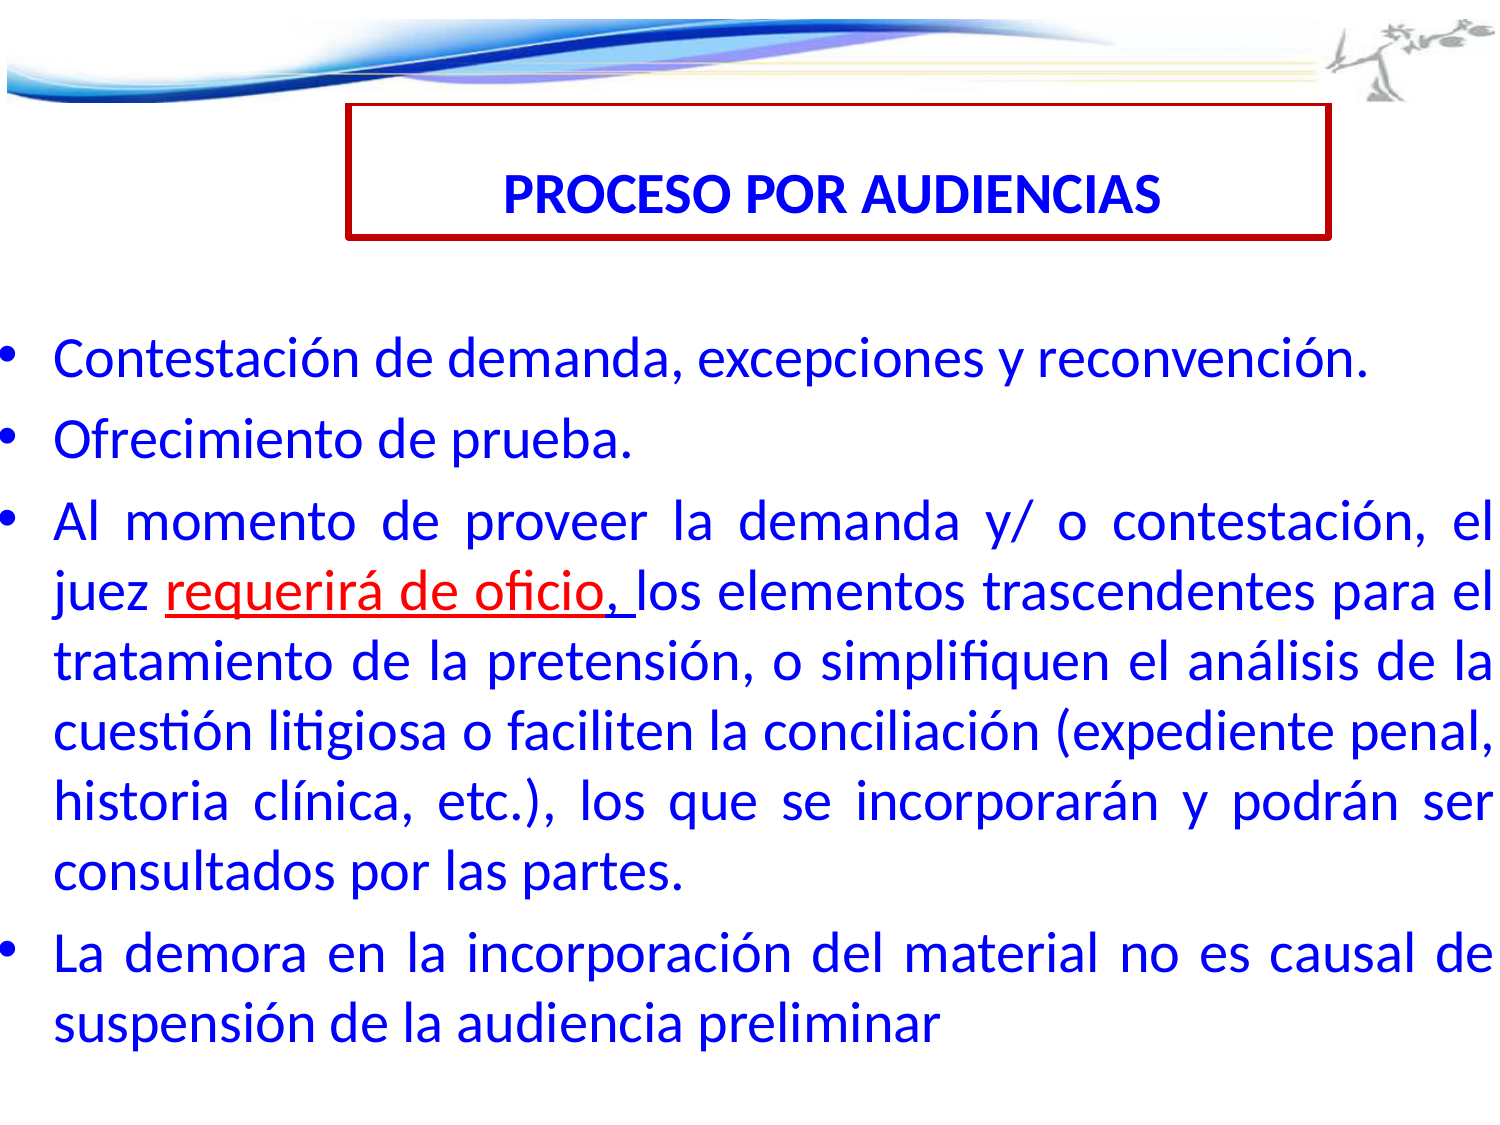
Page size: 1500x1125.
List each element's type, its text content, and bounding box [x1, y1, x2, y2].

text_box [328, 112, 1258, 265]
list PROCESO POR AUDIENCIAS Contestación de demanda, excepciones y reconvención. Ofrecimiento de prueba. Al momento de proveer la demanda y/ o contestación, el juez requerirá de oficio, los elementos trascendentes para el tratamiento de la pretensión, o simplifiquen el análisis de la cuestión litigiosa o faciliten la conciliación (expediente penal, historia clínica, etc.), los que se incorporarán y podrán ser consultados por las partes. La demora en la incorporación del material no es causal de suspensión de la audiencia preliminar [0, 66, 1500, 1106]
picture [7, 18, 1495, 103]
text_box [5, 110, 1424, 340]
text_box [1258, 112, 1331, 239]
